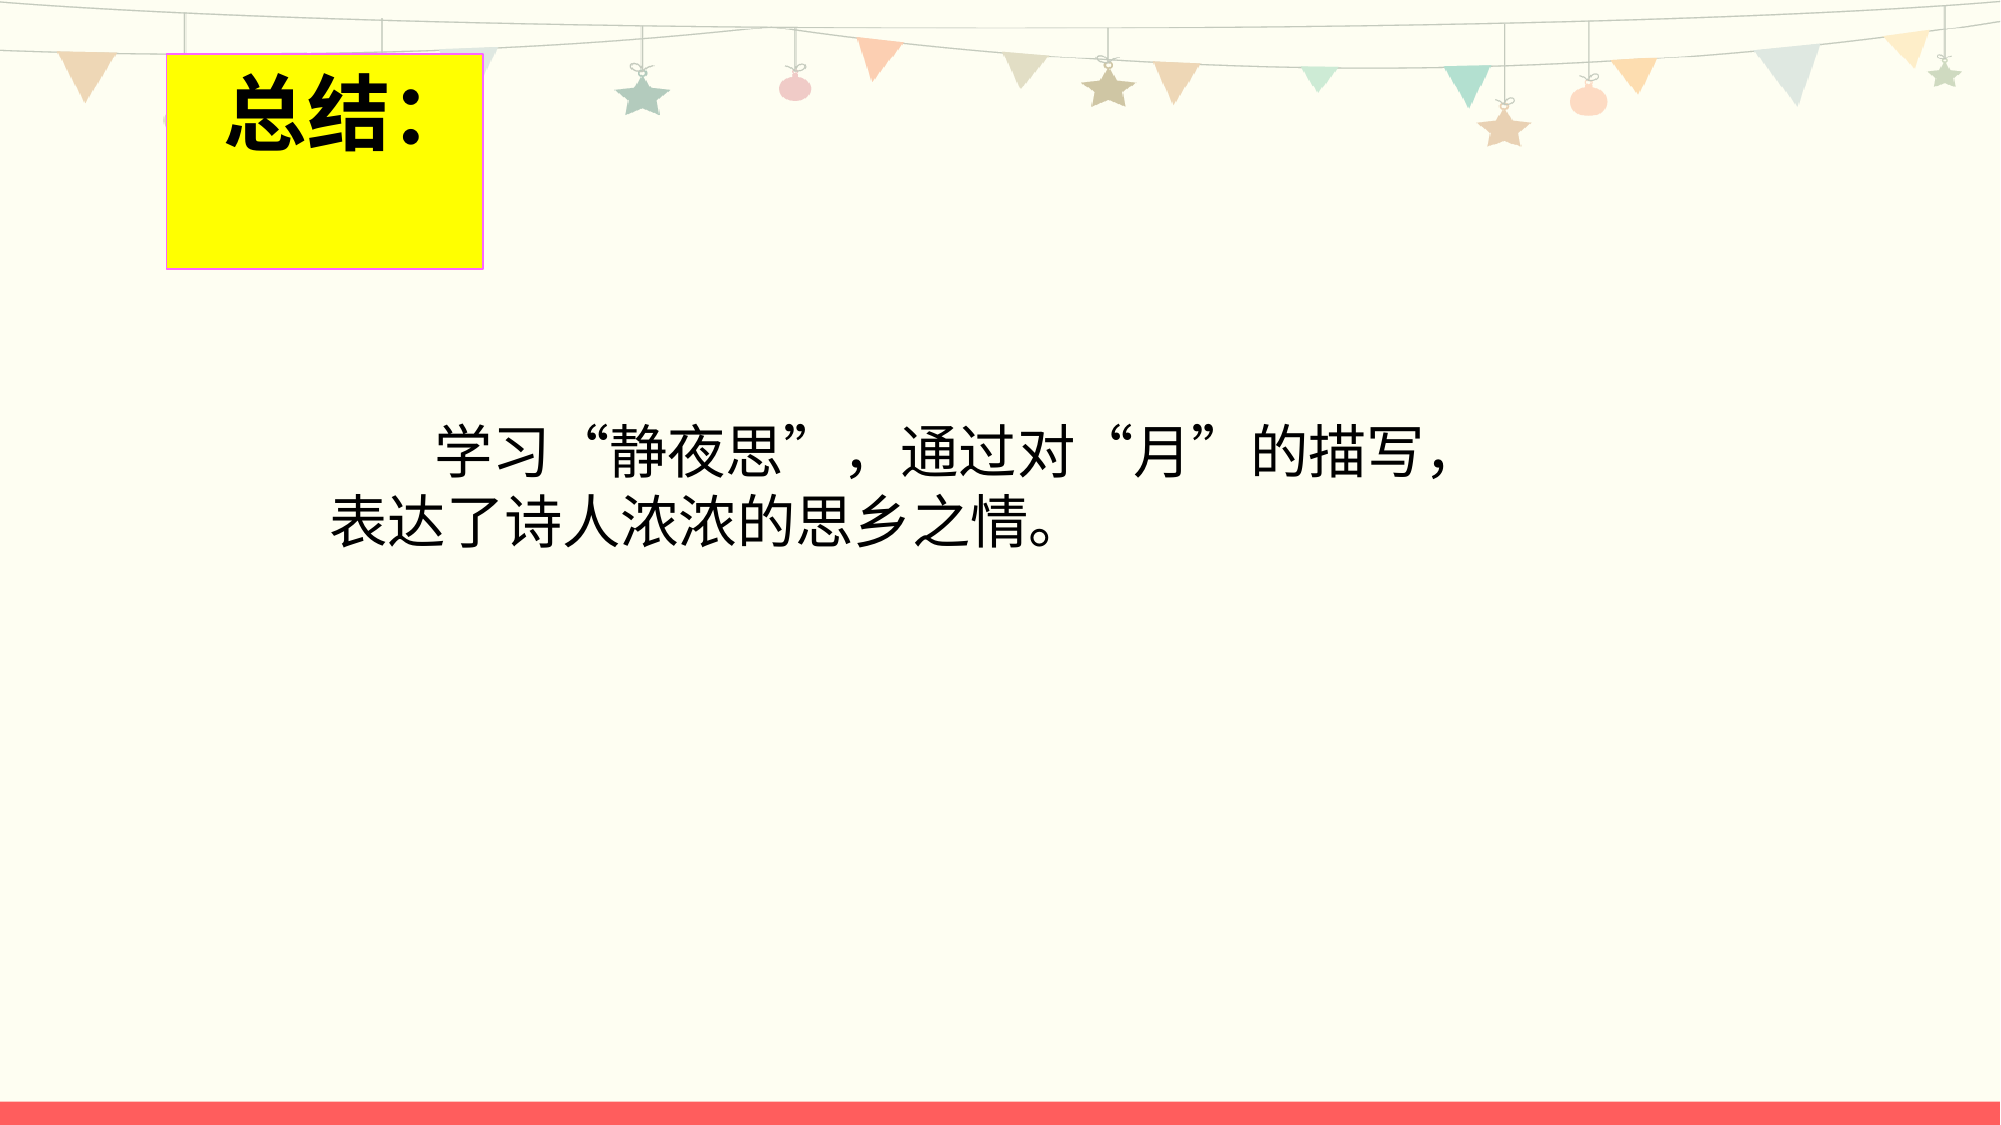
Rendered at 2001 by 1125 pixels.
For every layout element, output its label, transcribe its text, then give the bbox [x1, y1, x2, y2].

text_box 学习“静夜思”，通过对“月”的描写，表达了诗人浓浓的思乡之情。 [314, 408, 1489, 563]
text_box 总结： [166, 54, 484, 269]
